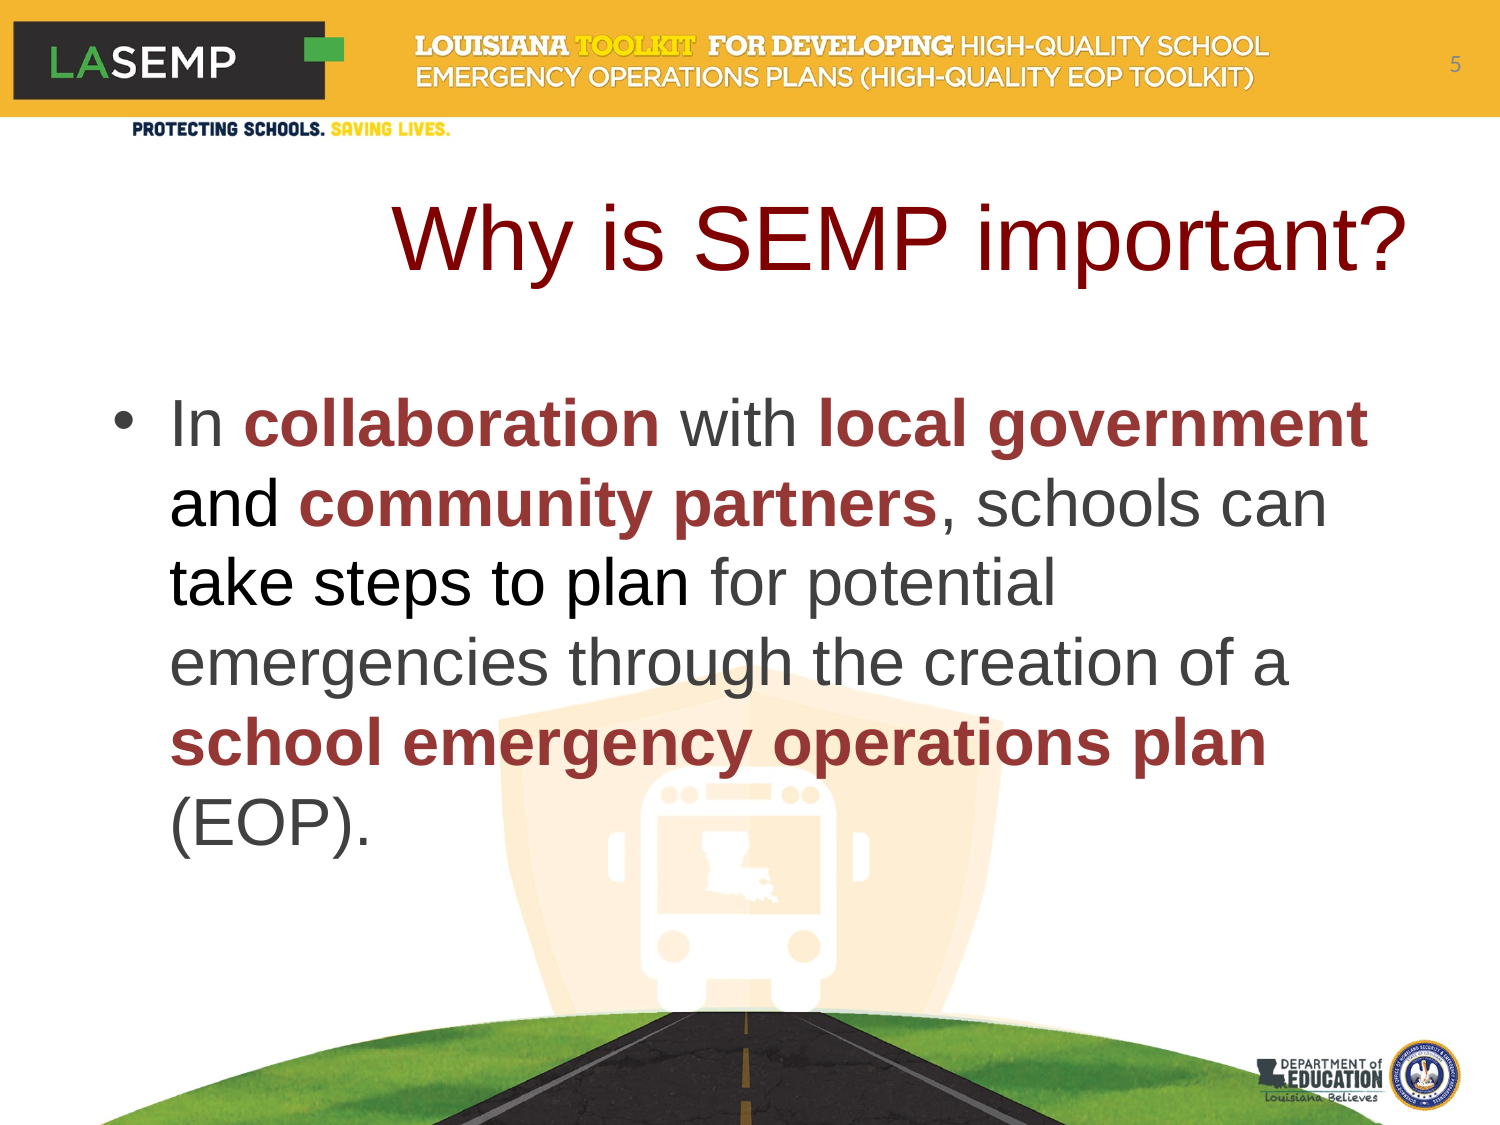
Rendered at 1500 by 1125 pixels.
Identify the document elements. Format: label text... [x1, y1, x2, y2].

slide_number 5 [1127, 32, 1478, 93]
title Why is SEMP important? [75, 140, 1425, 328]
picture [0, 0, 1500, 1125]
list In collaboration with local government and community partners, schools can take steps to plan for potential emergencies through the creation of a school emergency operations plan (EOP). [97, 371, 1448, 1058]
